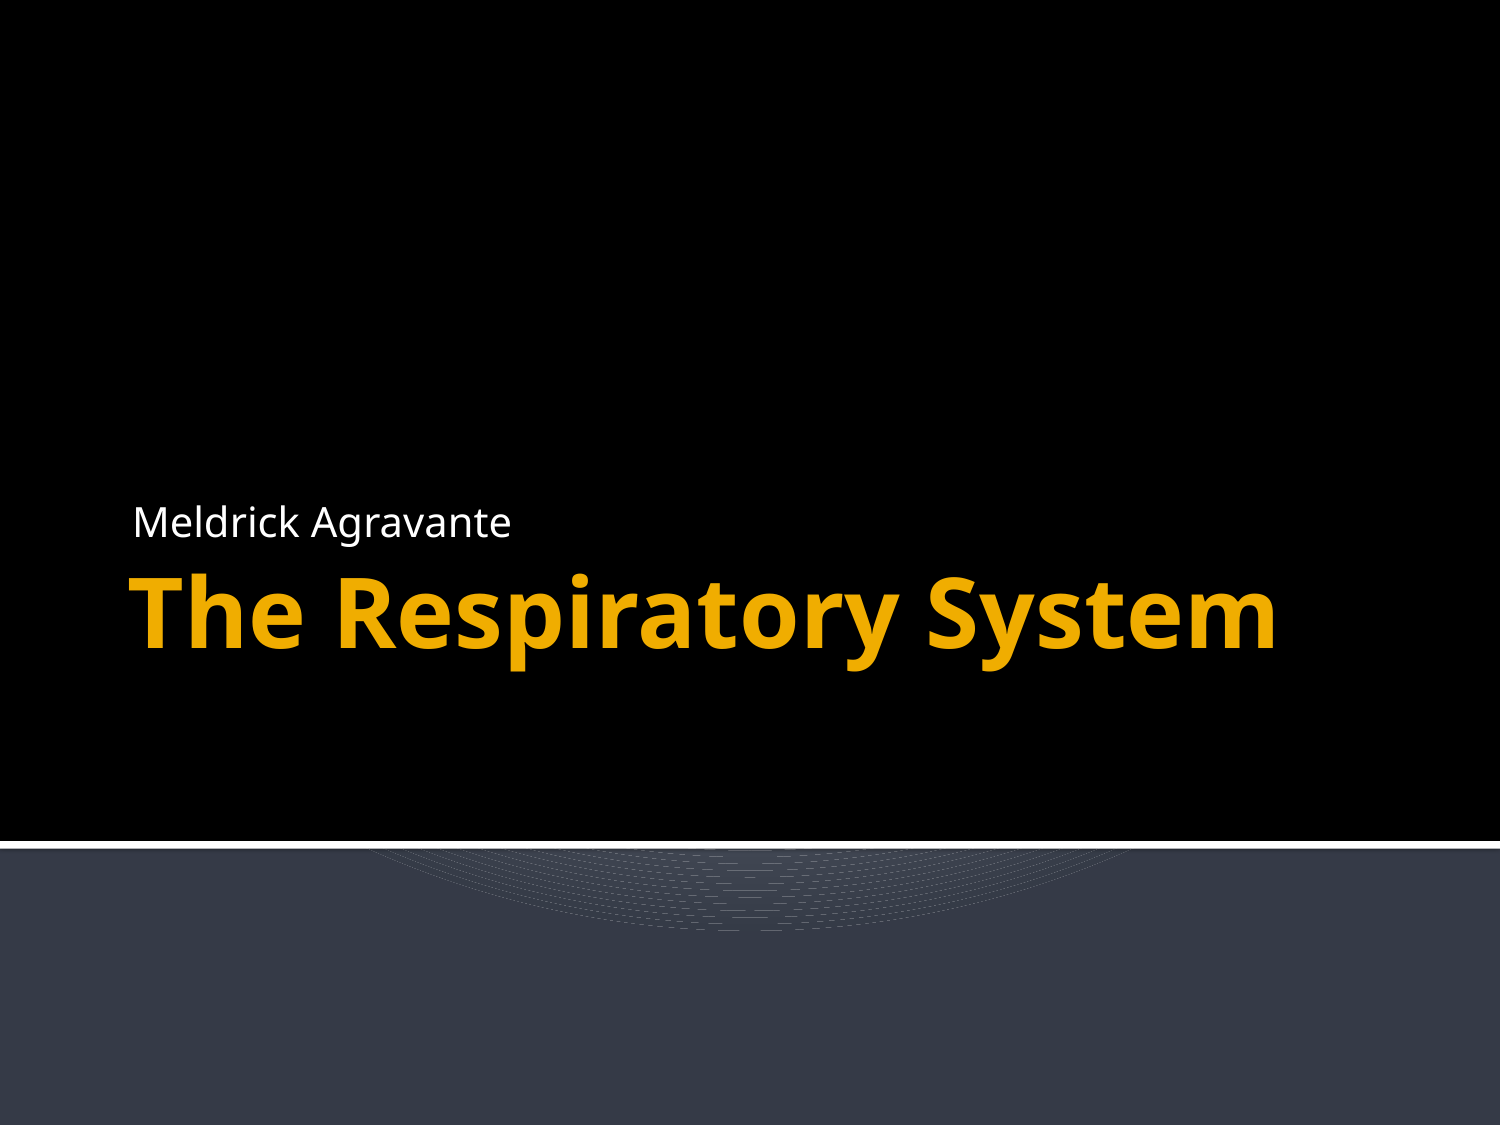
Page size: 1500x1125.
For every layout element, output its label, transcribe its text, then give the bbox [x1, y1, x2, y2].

title The Respiratory System [112, 550, 1438, 825]
subtitle Meldrick Agravante [112, 299, 1438, 546]
